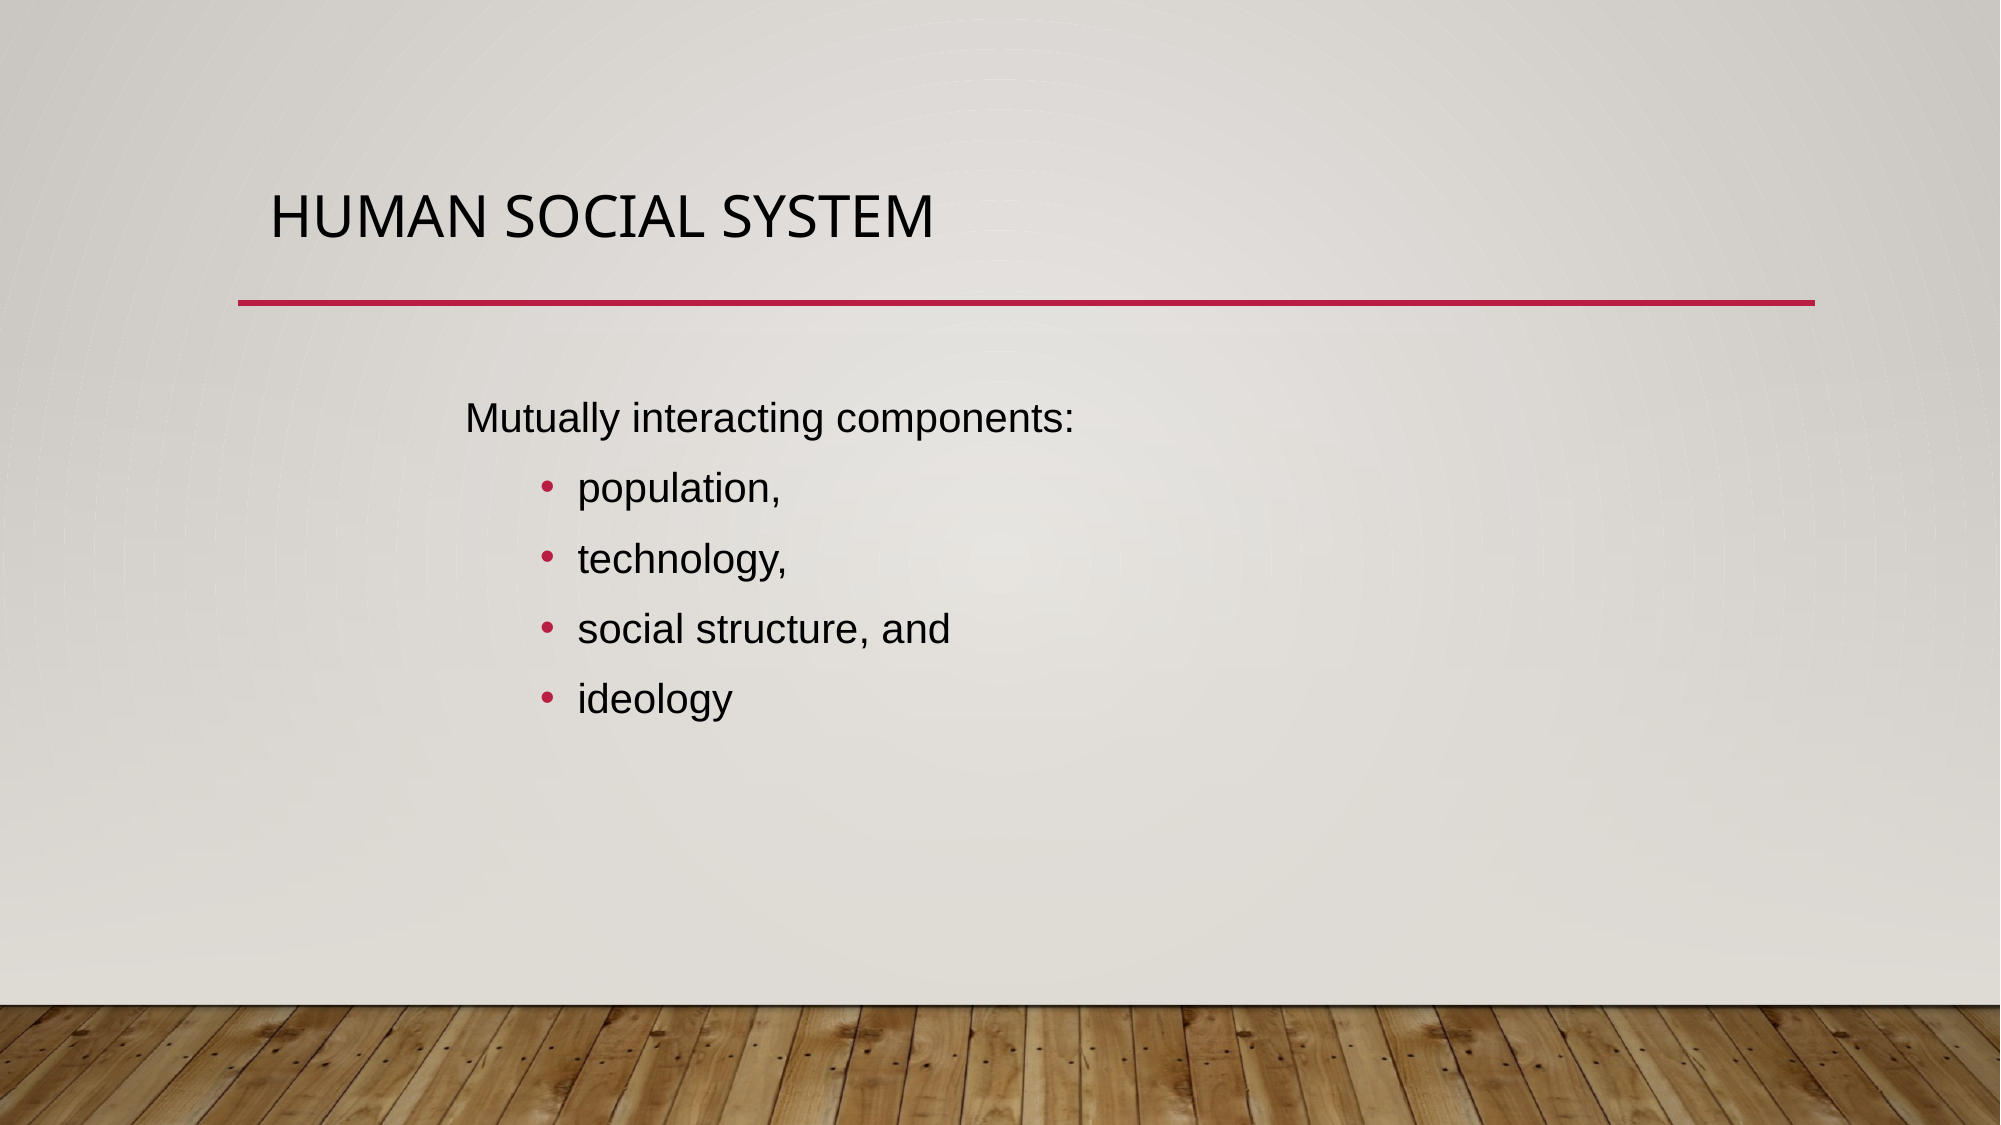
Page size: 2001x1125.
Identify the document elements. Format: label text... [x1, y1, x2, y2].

title Human social system [254, 179, 1814, 328]
picture [0, 1005, 2000, 1125]
list Mutually interacting components: population, technology, social structure, and ideology [450, 373, 1550, 1023]
